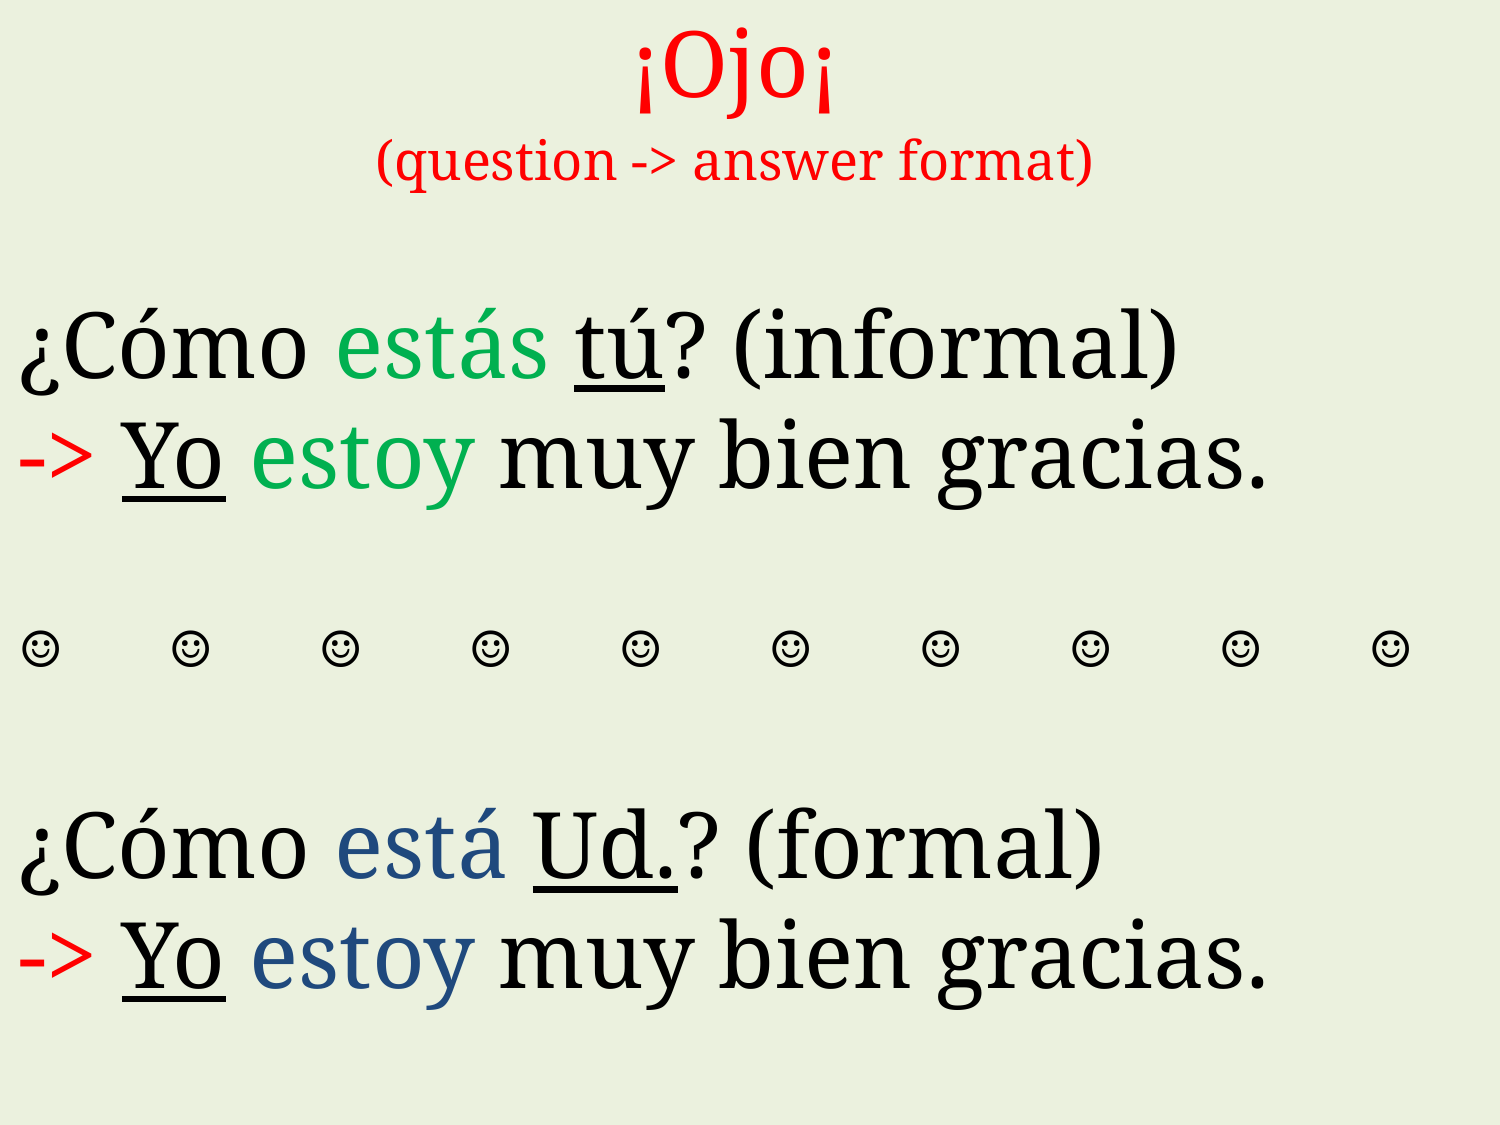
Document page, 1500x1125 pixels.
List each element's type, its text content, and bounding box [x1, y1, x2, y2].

title ¿Cómo estás tú? (informal) -> Yo estoy muy bien gracias. ☺ ☺ ☺ ☺ ☺ ☺ ☺ ☺ ☺ ☺ ¿Cómo está Ud.? (formal) -> Yo estoy muy bien gracias. [3, 90, 1500, 1094]
subtitle ¡Ojo¡ (question -> answer format) [29, 0, 1441, 230]
